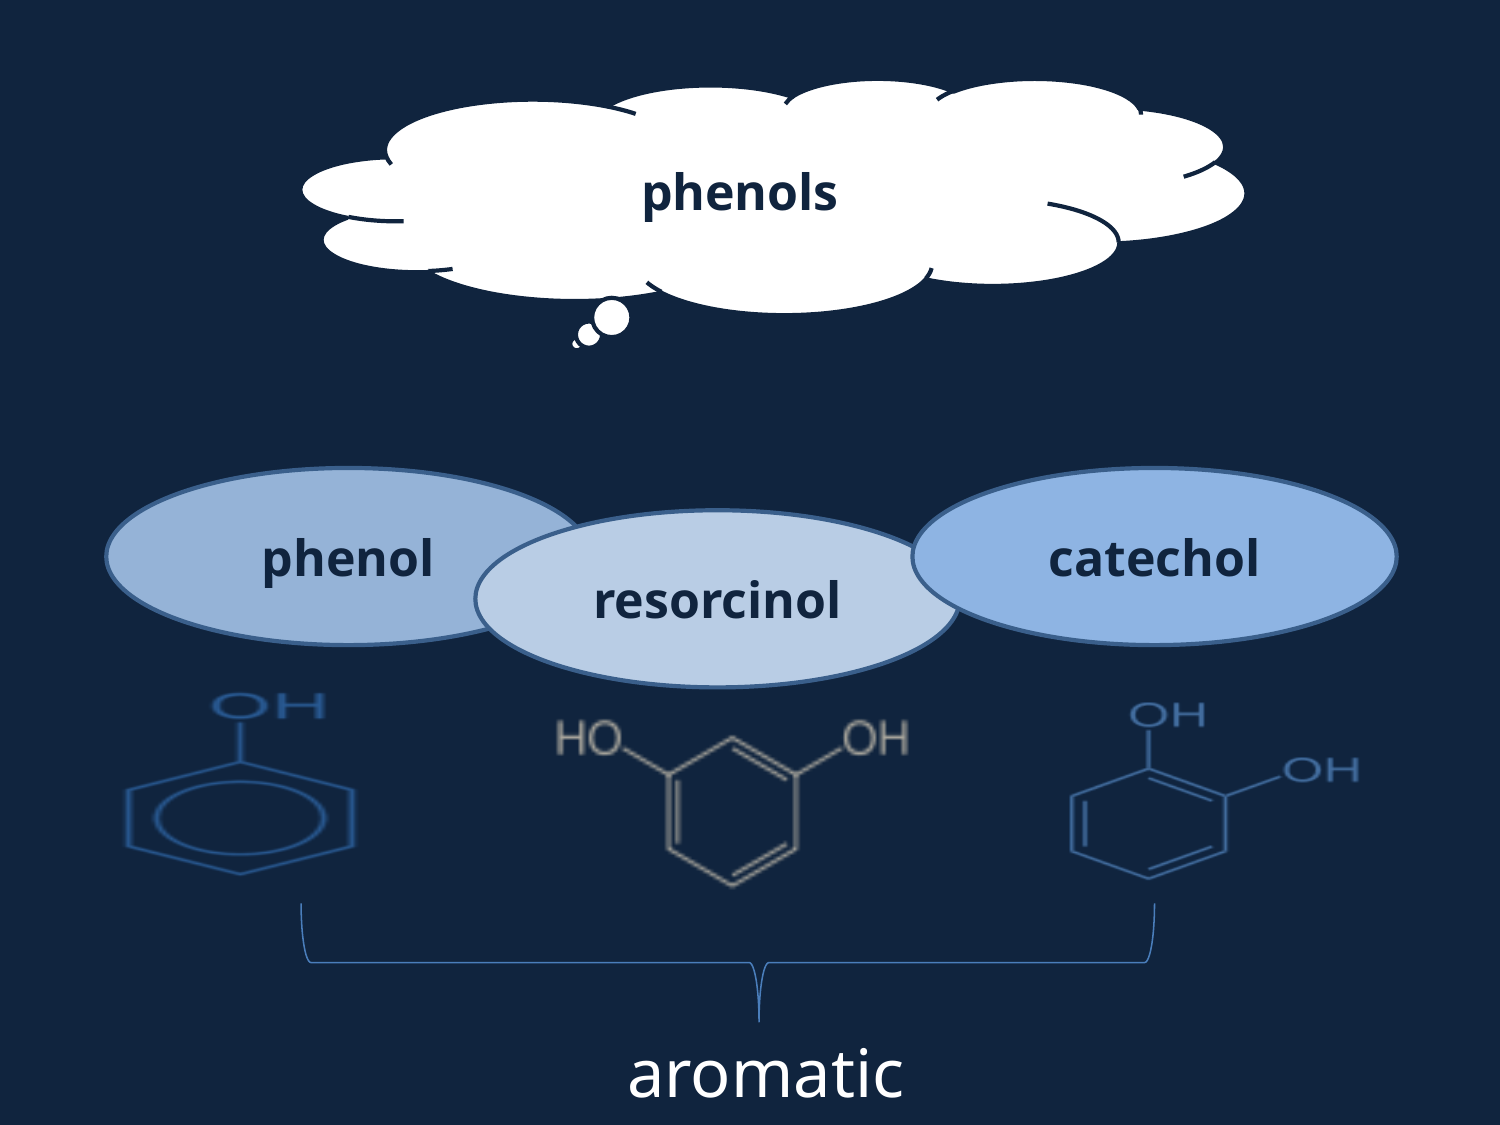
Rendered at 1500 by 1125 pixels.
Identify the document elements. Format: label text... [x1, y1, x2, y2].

text_box aromatic [316, 1023, 1215, 1119]
text_box phenols [298, 76, 1249, 353]
picture [105, 684, 378, 886]
text_box phenol [104, 465, 577, 648]
text_box [300, 903, 1156, 1023]
picture [542, 705, 926, 906]
text_box catechol [910, 465, 1399, 648]
text_box resorcinol [473, 508, 960, 690]
picture [1063, 698, 1367, 886]
